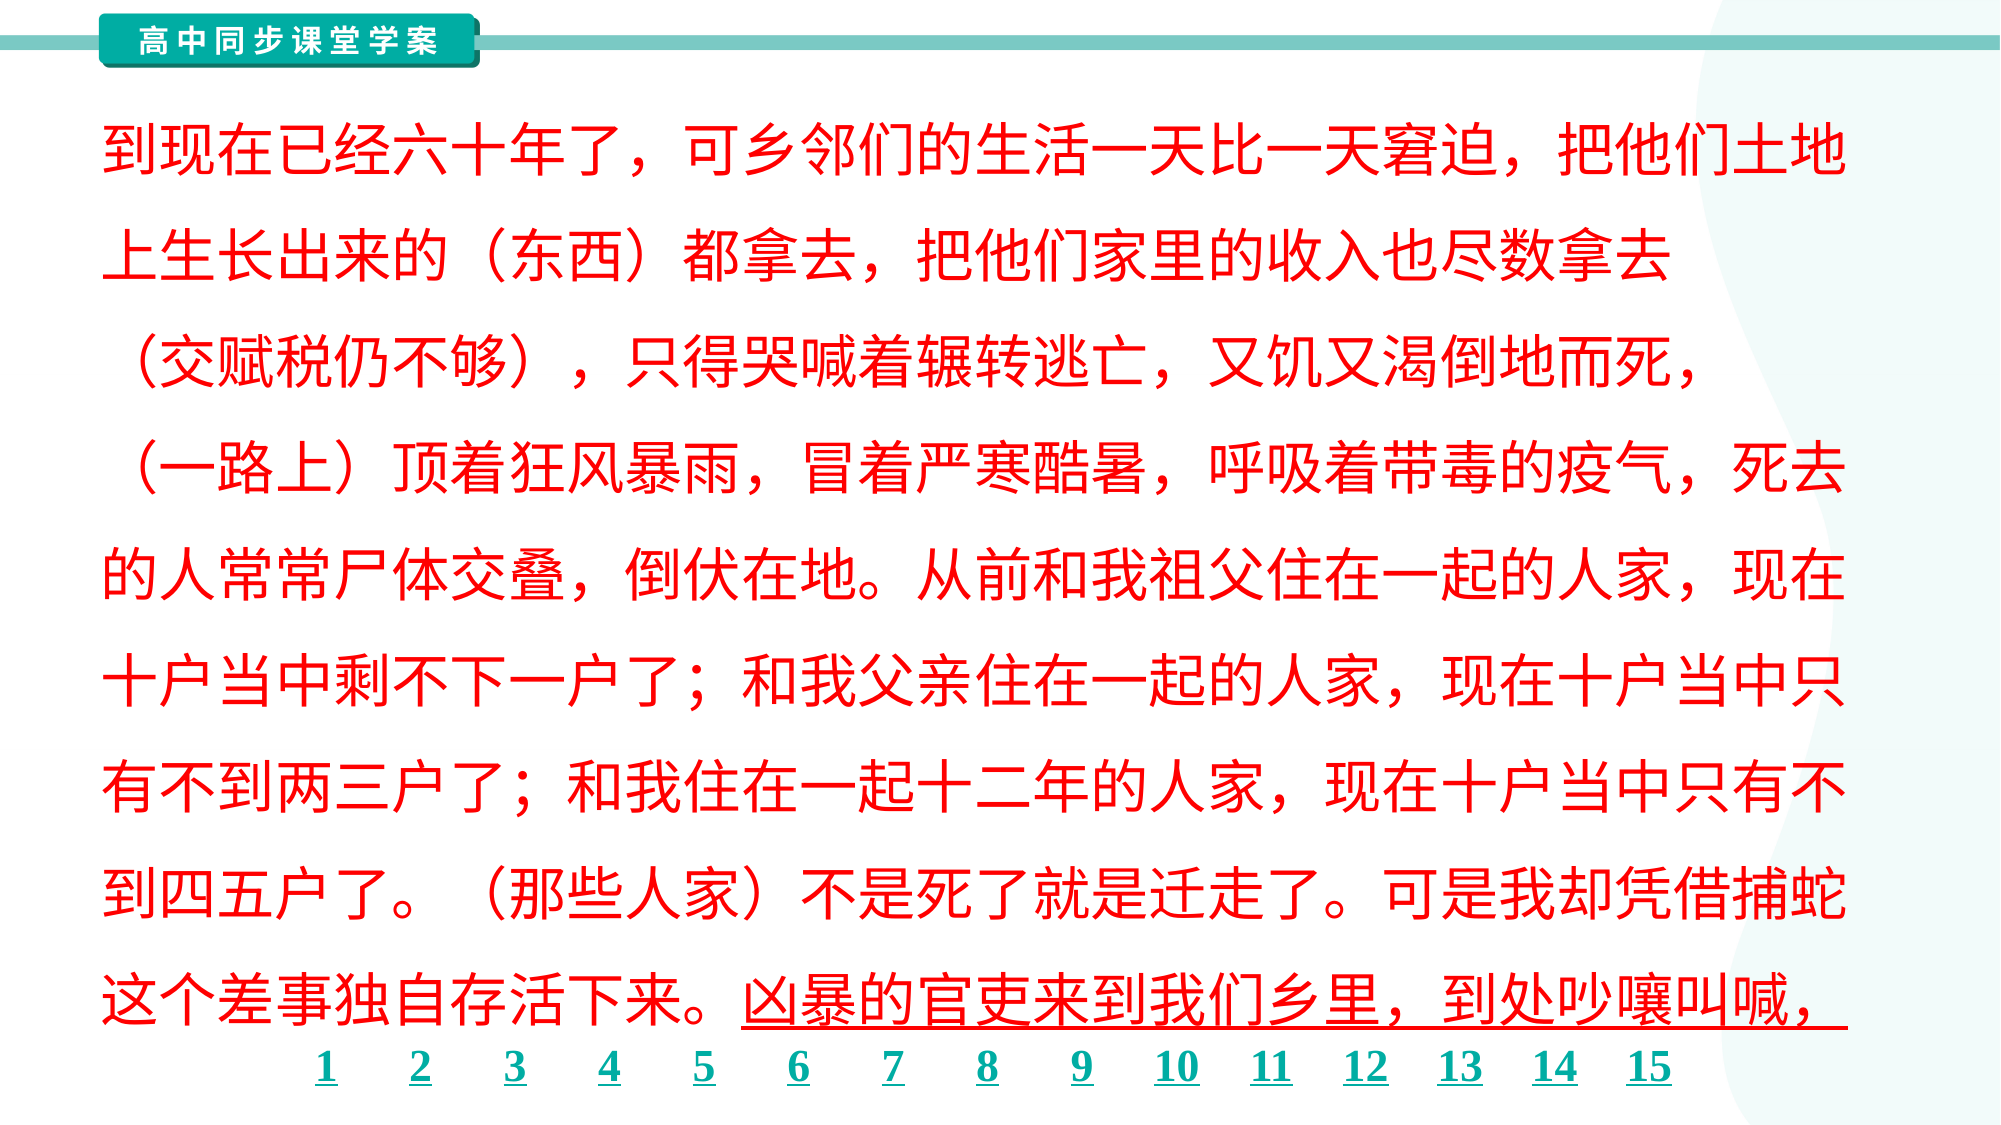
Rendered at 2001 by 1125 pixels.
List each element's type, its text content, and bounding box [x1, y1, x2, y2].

picture [0, 0, 2000, 1125]
text_box 到现在已经六十年了，可乡邻们的生活一天比一天窘迫，把他们土地 上生长出来的（东西）都拿去，把他们家里的收入也尽数拿去 （交赋税仍不够），只得哭喊着辗转逃亡，又饥又渴倒地而死， （一路上）顶着狂风暴雨，冒着严寒酷暑，呼吸着带毒的疫气，死去 的人常常尸体交叠，倒伏在地。从前和我祖父住在一起的人家，现在 十户当中剩不下一户了；和我父亲住在一起的人家，现在十户当中只 有不到两三户了；和我住在一起十二年的人家，现在十户当中只有不 到四五户了。（那些人家）不是死了就是迁走了。可是我却凭借捕蛇 这个差事独自存活下来。凶暴的官吏来到我们乡里，到处吵嚷叫喊， [100, 76, 1899, 1033]
